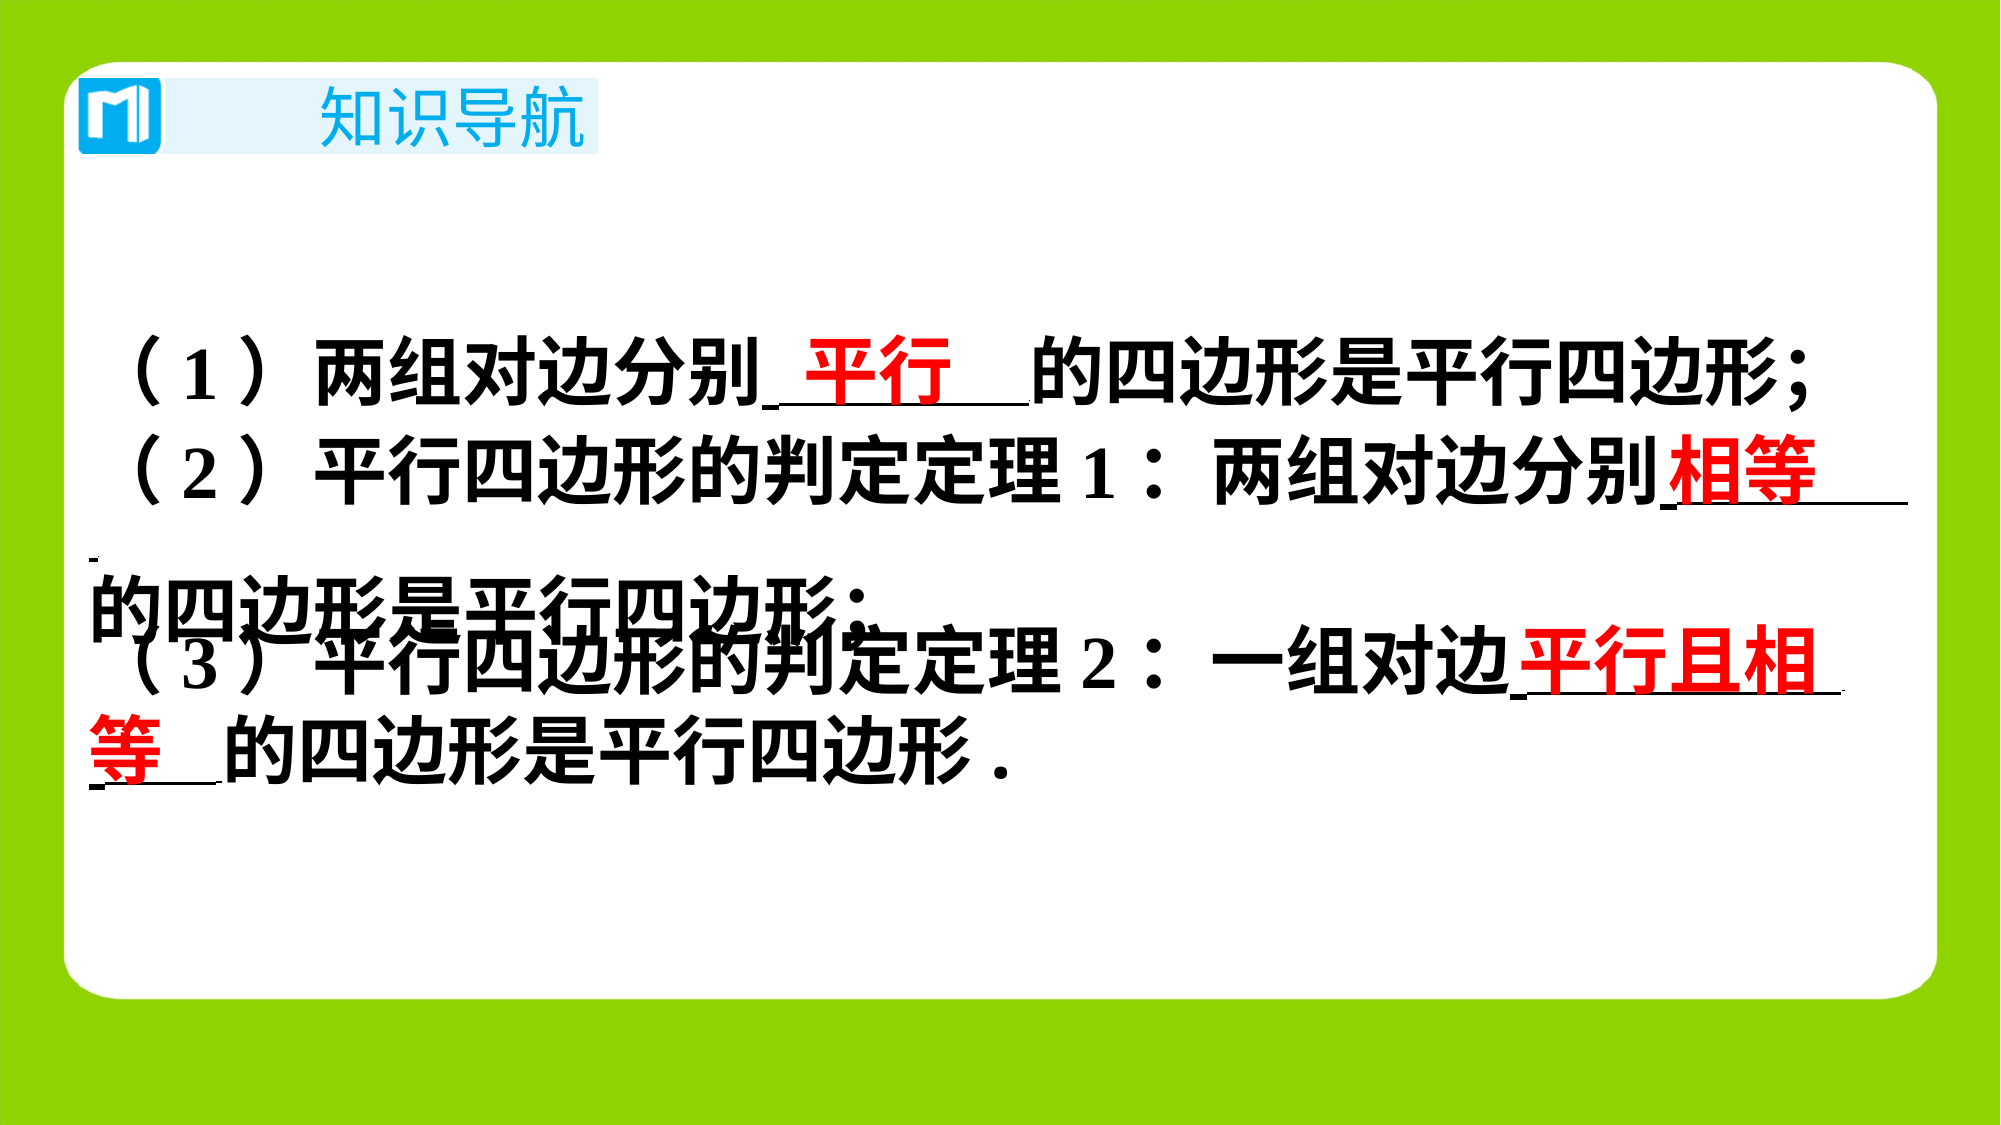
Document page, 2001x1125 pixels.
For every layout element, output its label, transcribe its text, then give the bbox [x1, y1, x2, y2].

text_box 平行且相 [1503, 605, 1853, 712]
text_box （3）平行四边形的判定定理2：一组对边 ⁠ 的四边形是平行四边形. [88, 613, 1974, 796]
text_box 相等 [1654, 415, 1910, 522]
picture [0, 0, 2001, 1125]
text_box （1）两组对边分别 的四边形是平行四边形； [1044, 324, 1875, 416]
text_box 平行 [788, 316, 1044, 422]
text_box （2）平行四边形的判定定理1：两组对边分别 ⁠ 的四边形是平行四边形； [88, 423, 1912, 606]
text_box 等 [73, 695, 254, 802]
text_box （1）两组对边分别 的四边形是平行四边形； [88, 324, 788, 416]
